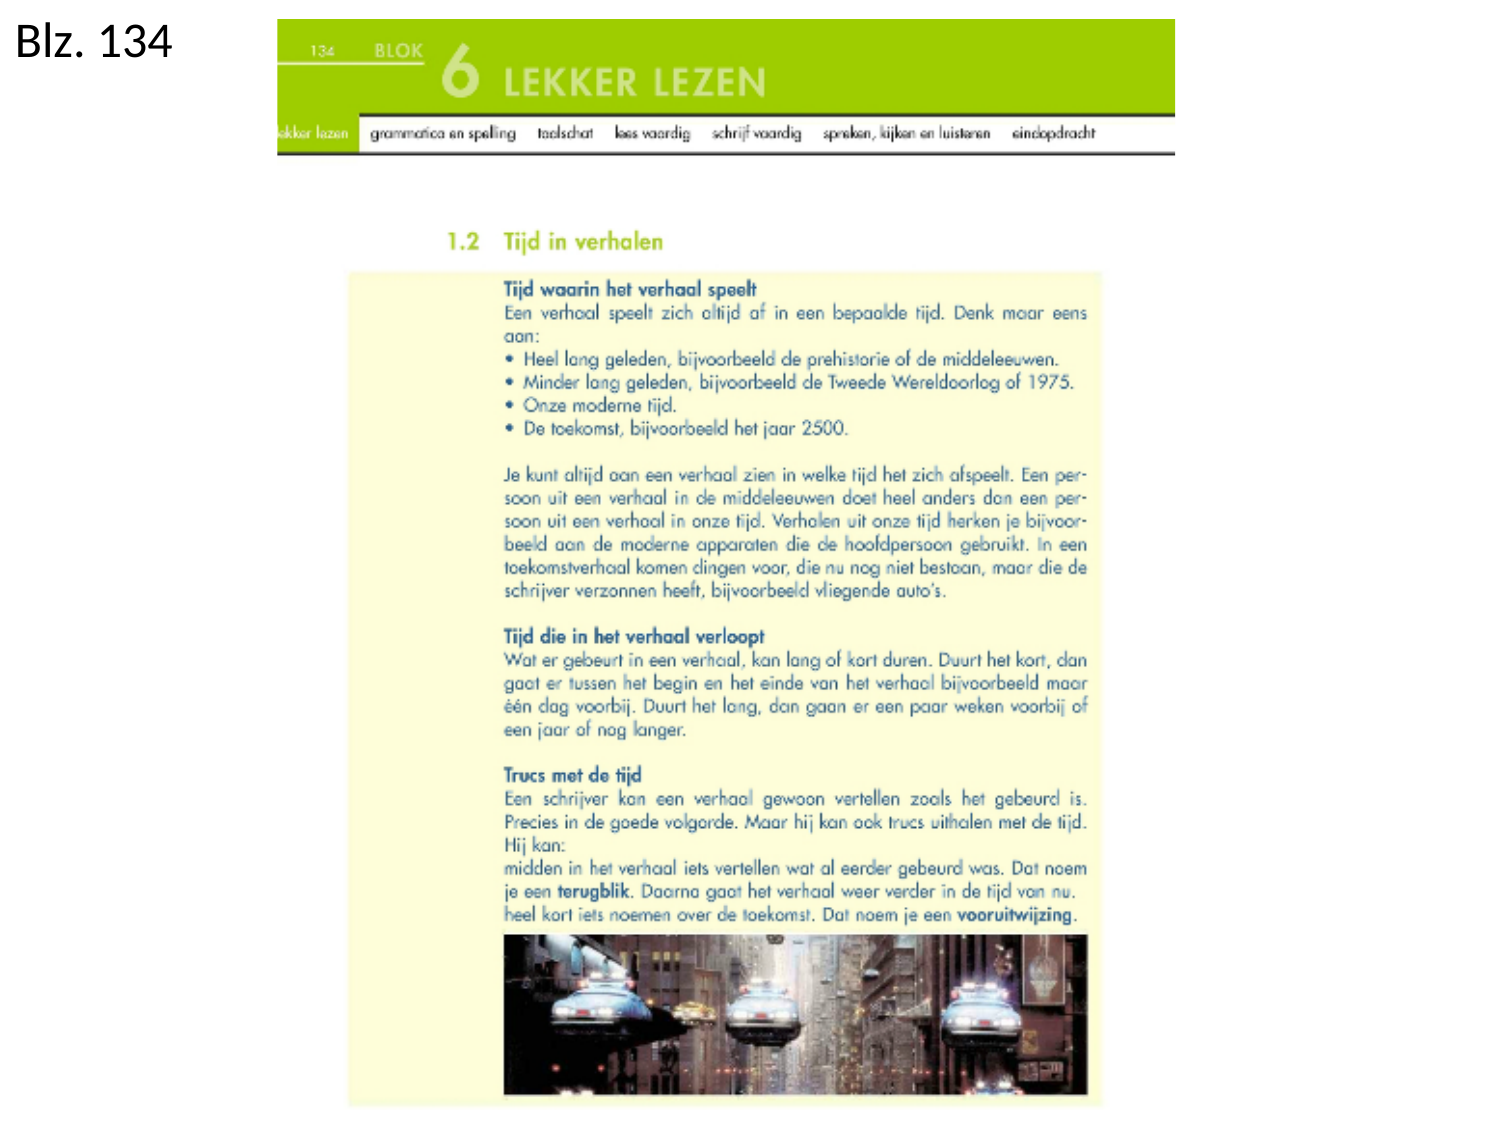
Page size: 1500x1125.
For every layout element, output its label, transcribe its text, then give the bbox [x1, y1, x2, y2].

text_box Blz. 134 [0, 0, 526, 188]
picture [277, 18, 1176, 1110]
